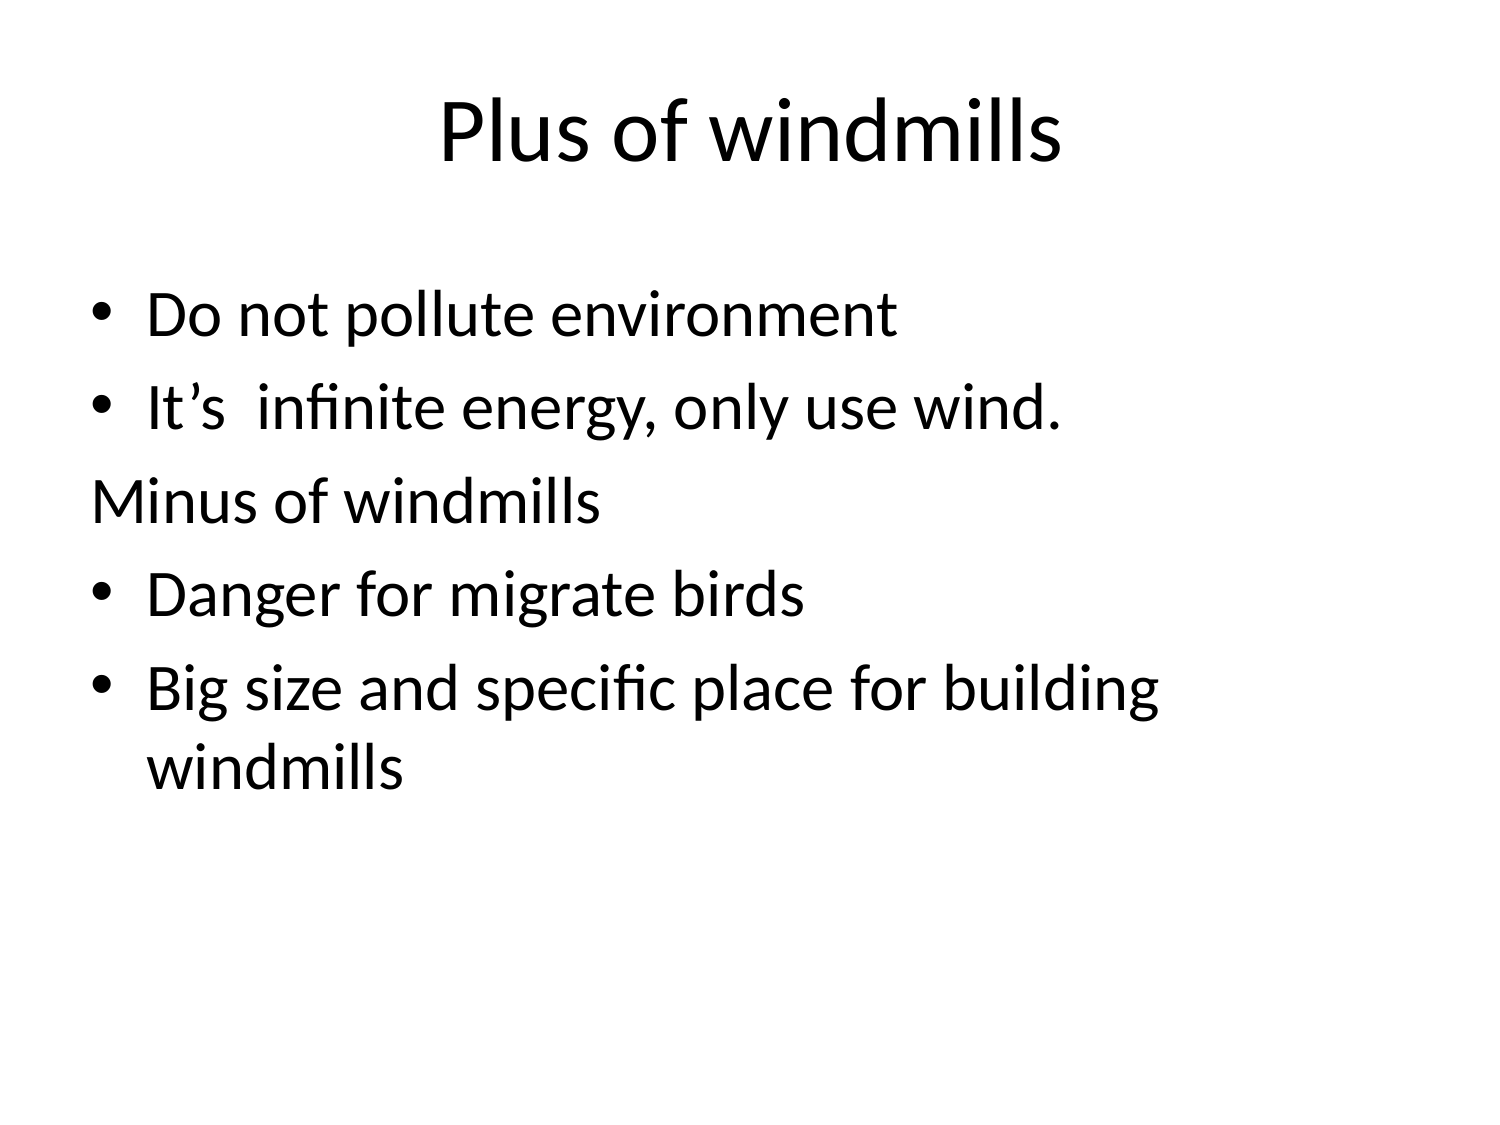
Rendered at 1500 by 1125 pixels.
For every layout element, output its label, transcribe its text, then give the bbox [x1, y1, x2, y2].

title Plus of windmills [76, 30, 1427, 219]
list Do not pollute environment It’s infinite energy, only use wind. Minus of windmills Danger for migrate birds Big size and specific place for building windmills [75, 262, 1425, 1005]
